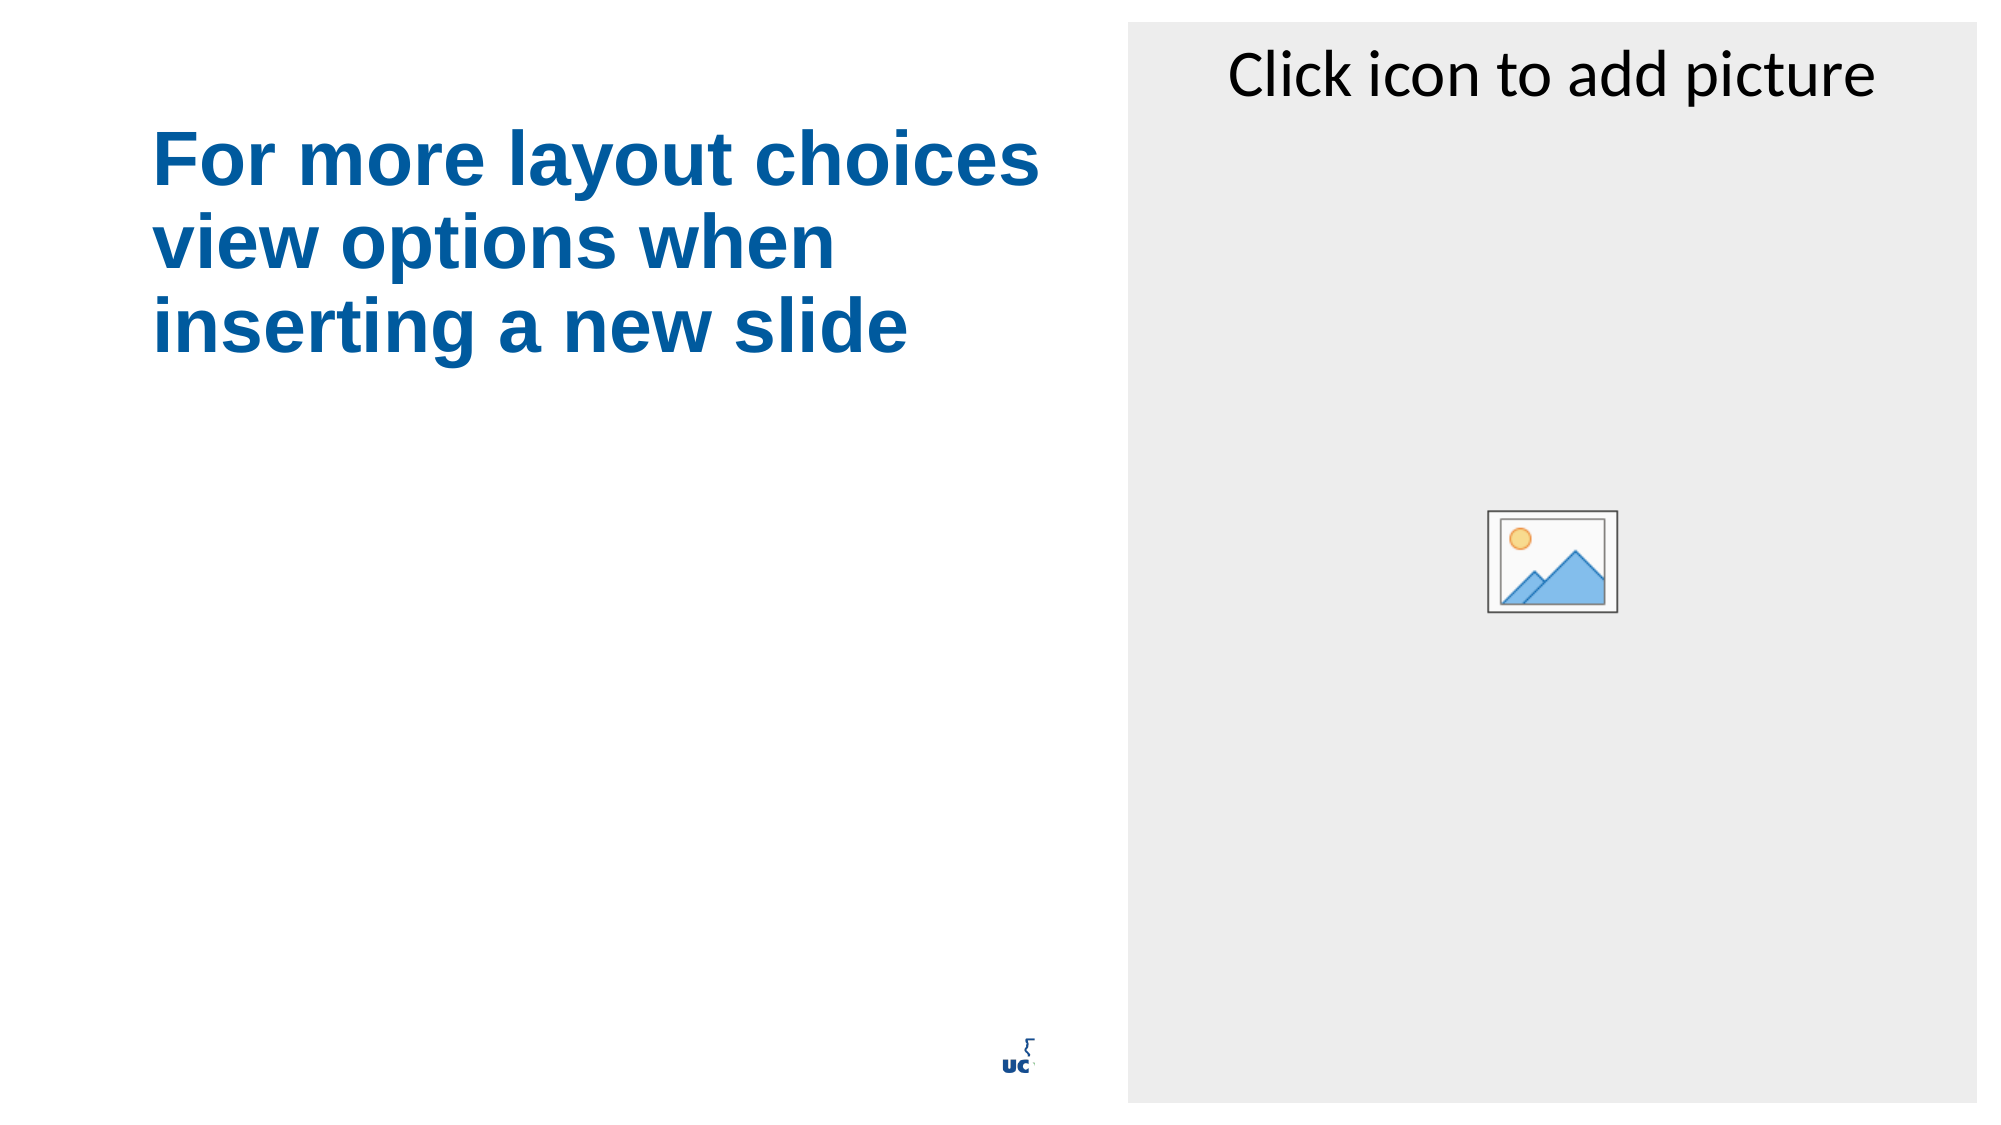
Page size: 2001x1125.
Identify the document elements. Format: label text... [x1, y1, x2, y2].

picture [1127, 21, 1978, 1104]
picture [985, 983, 1985, 1125]
title For more layout choices view options when inserting a new slide [137, 111, 1069, 330]
